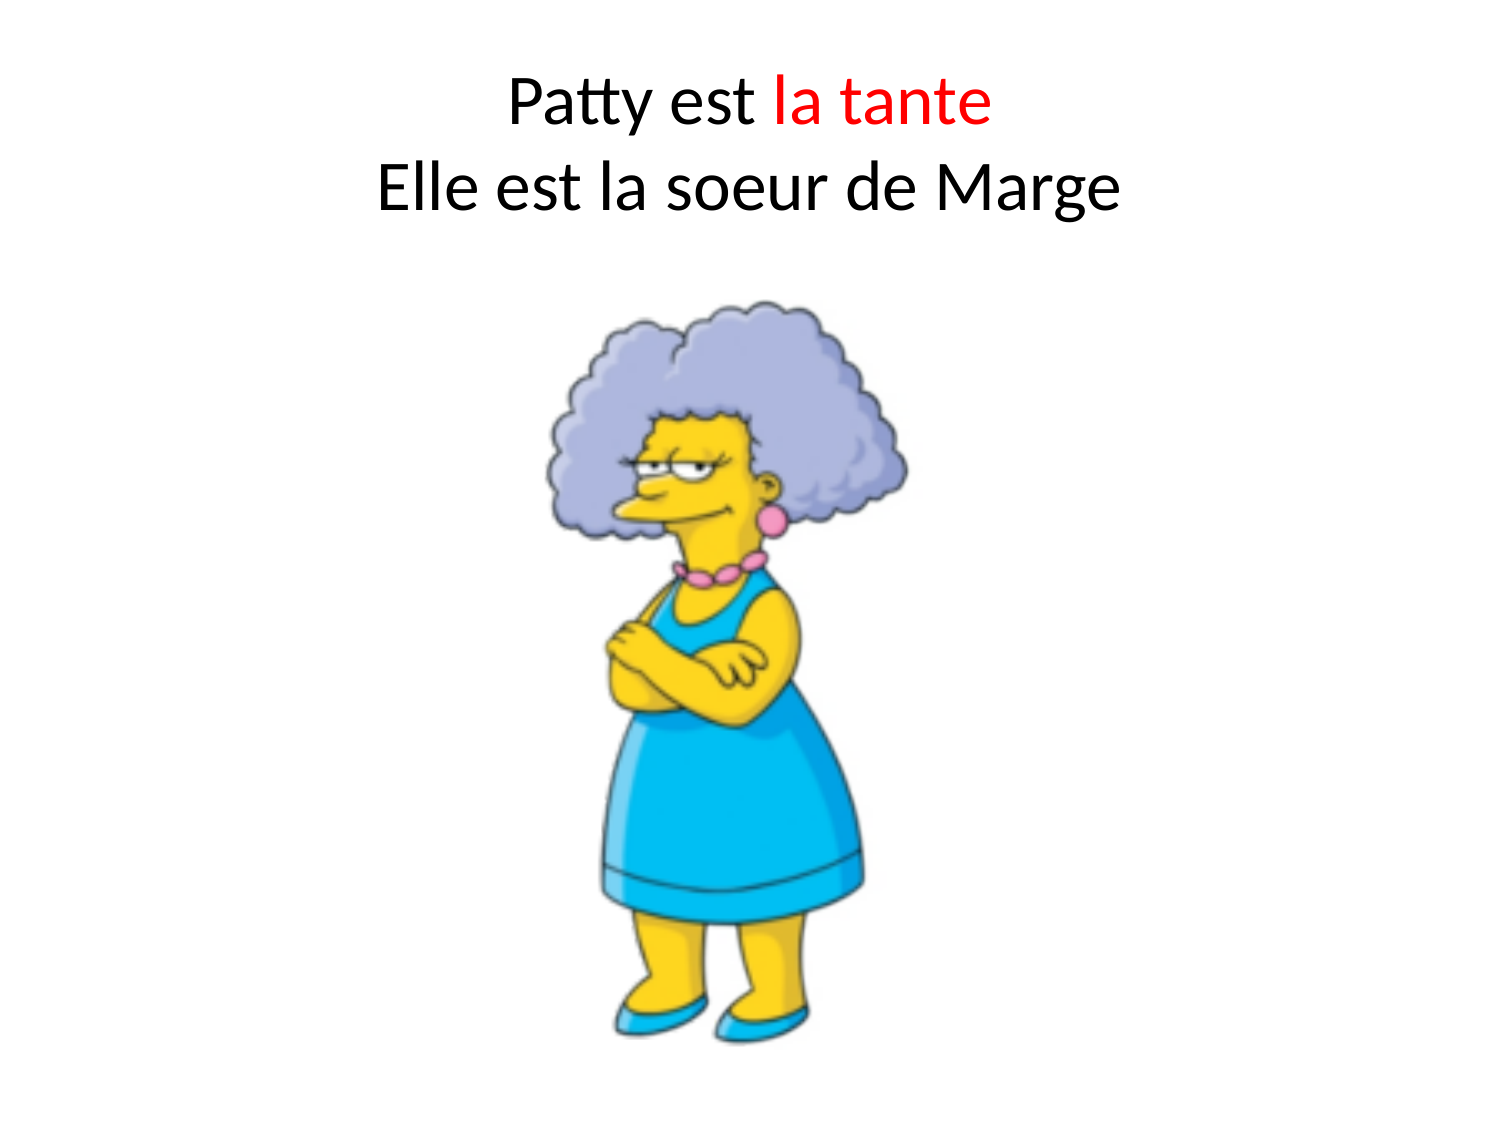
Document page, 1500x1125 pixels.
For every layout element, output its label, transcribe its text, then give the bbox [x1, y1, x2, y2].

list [487, 299, 926, 1051]
title Patty est la tante Elle est la soeur de Marge [75, 45, 1425, 233]
